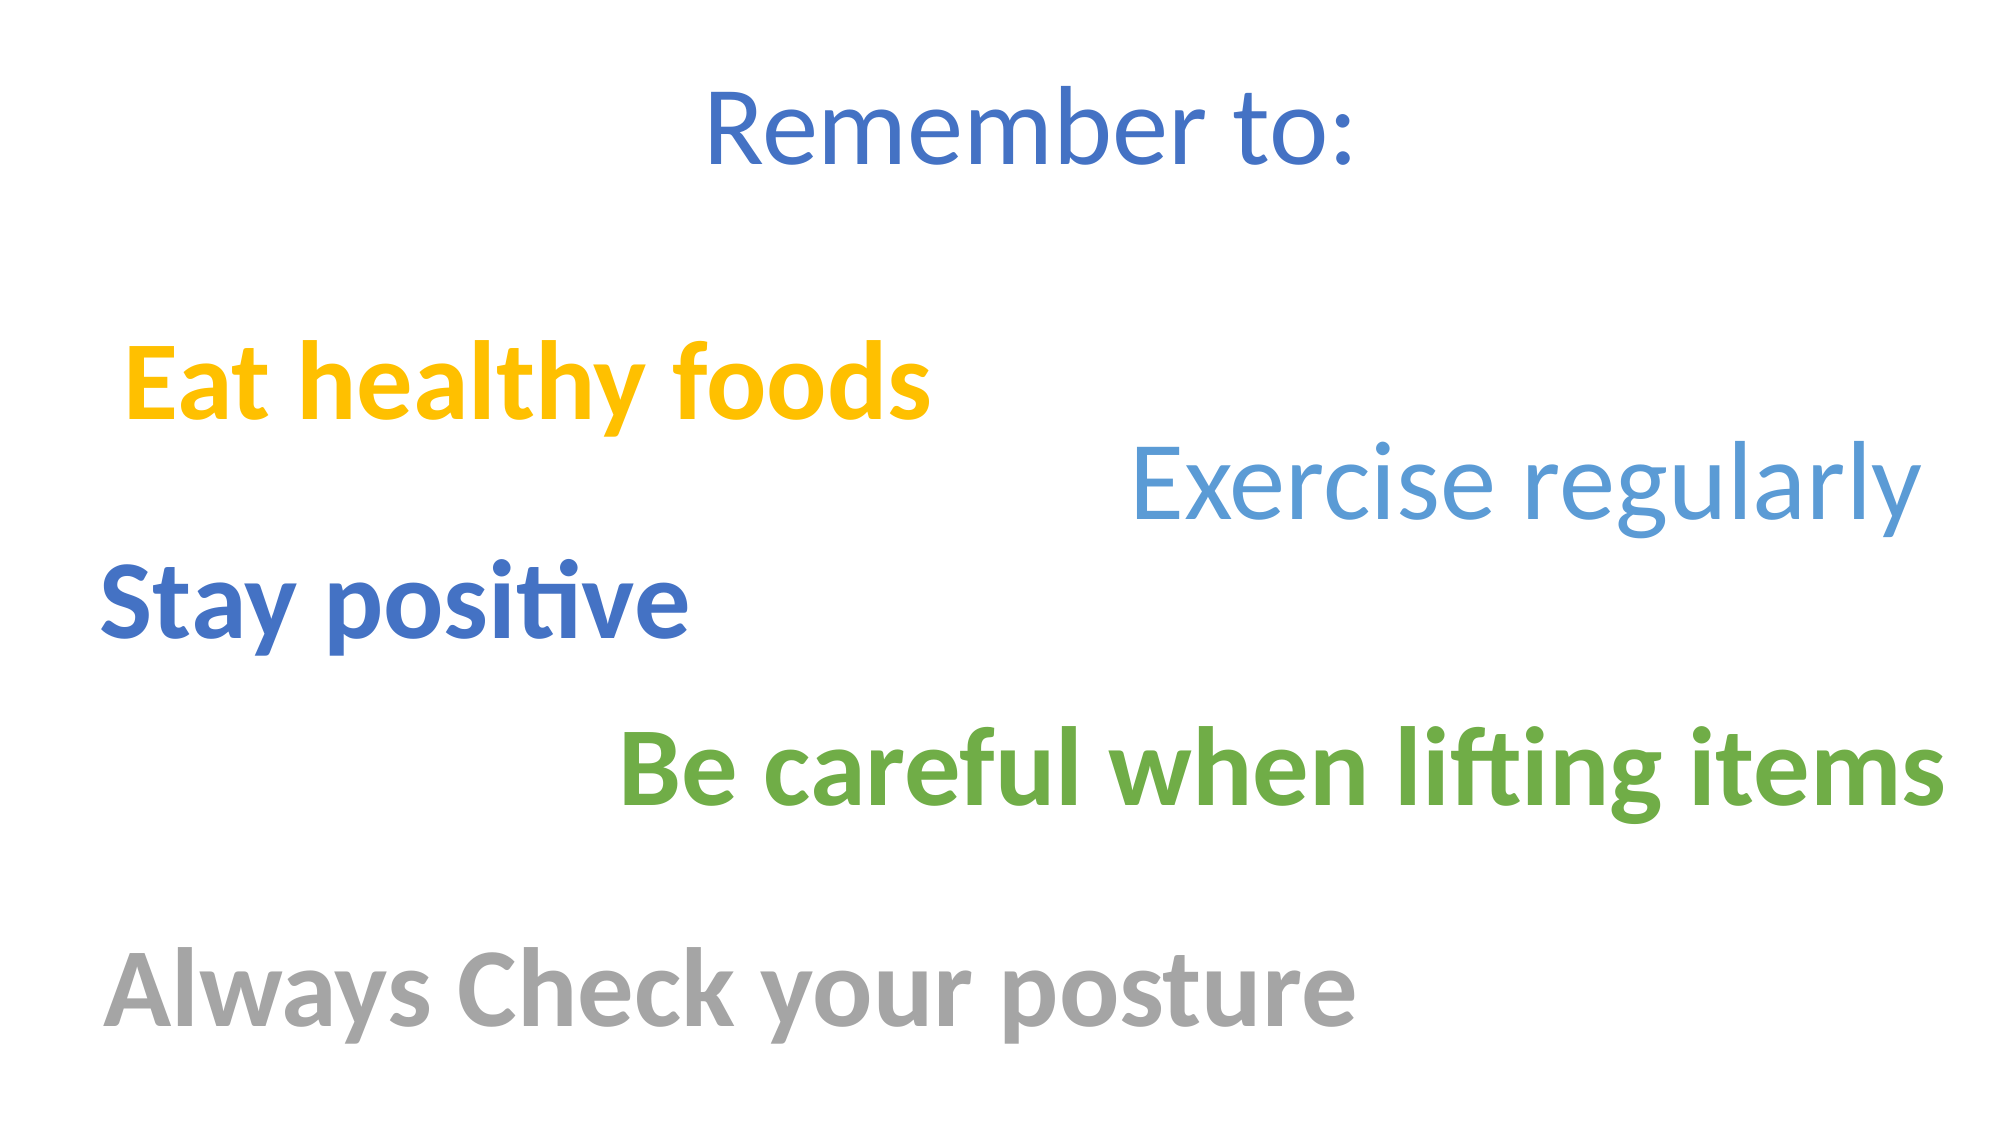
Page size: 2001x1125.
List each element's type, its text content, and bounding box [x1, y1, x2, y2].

text_box Remember to: [688, 44, 1375, 195]
text_box Always Check your posture [88, 906, 1374, 1057]
text_box Be careful when lifting items [603, 685, 1964, 836]
text_box Exercise regularly [1114, 399, 1939, 550]
text_box Stay positive [84, 518, 707, 668]
text_box Eat healthy foods [108, 299, 948, 450]
